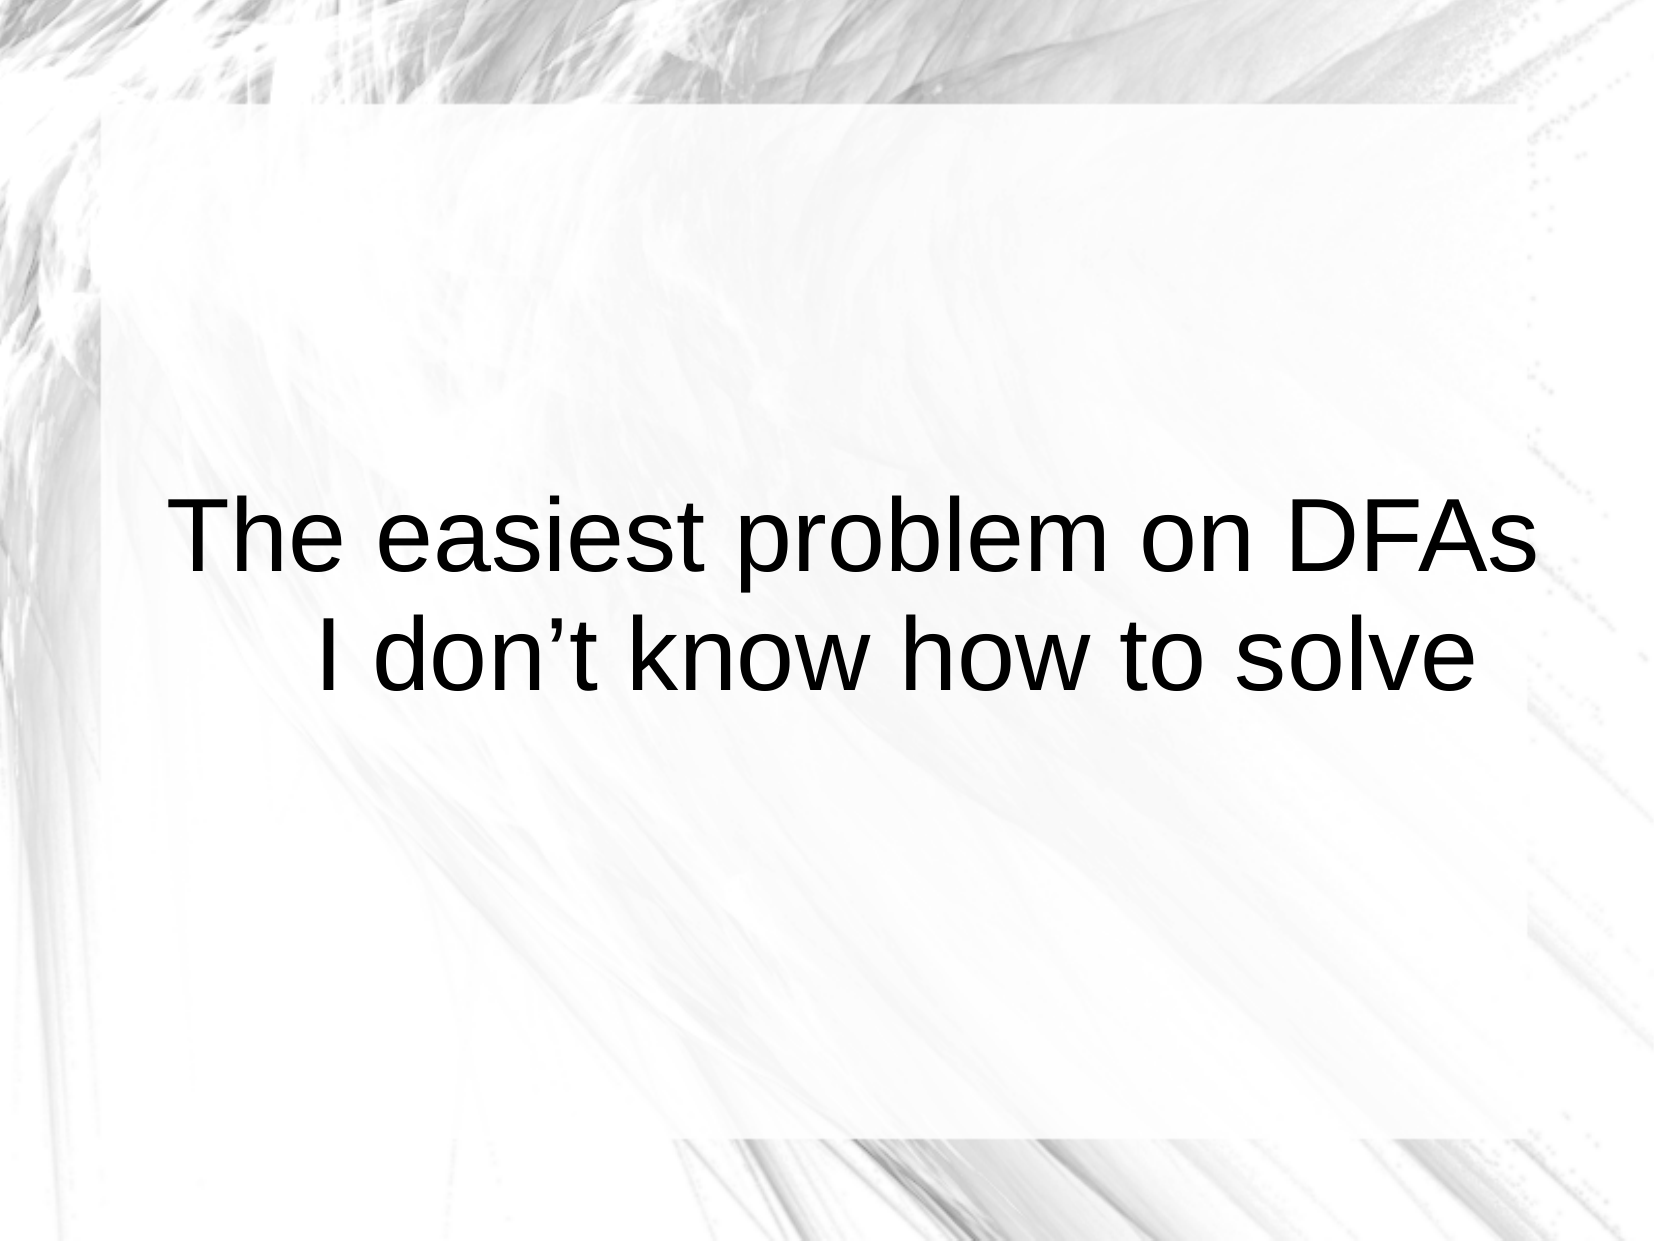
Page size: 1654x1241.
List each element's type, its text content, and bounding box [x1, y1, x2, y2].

picture [0, 0, 1654, 1241]
list The easiest problem on DFAs I don’t know how to solve [118, 319, 1571, 1109]
